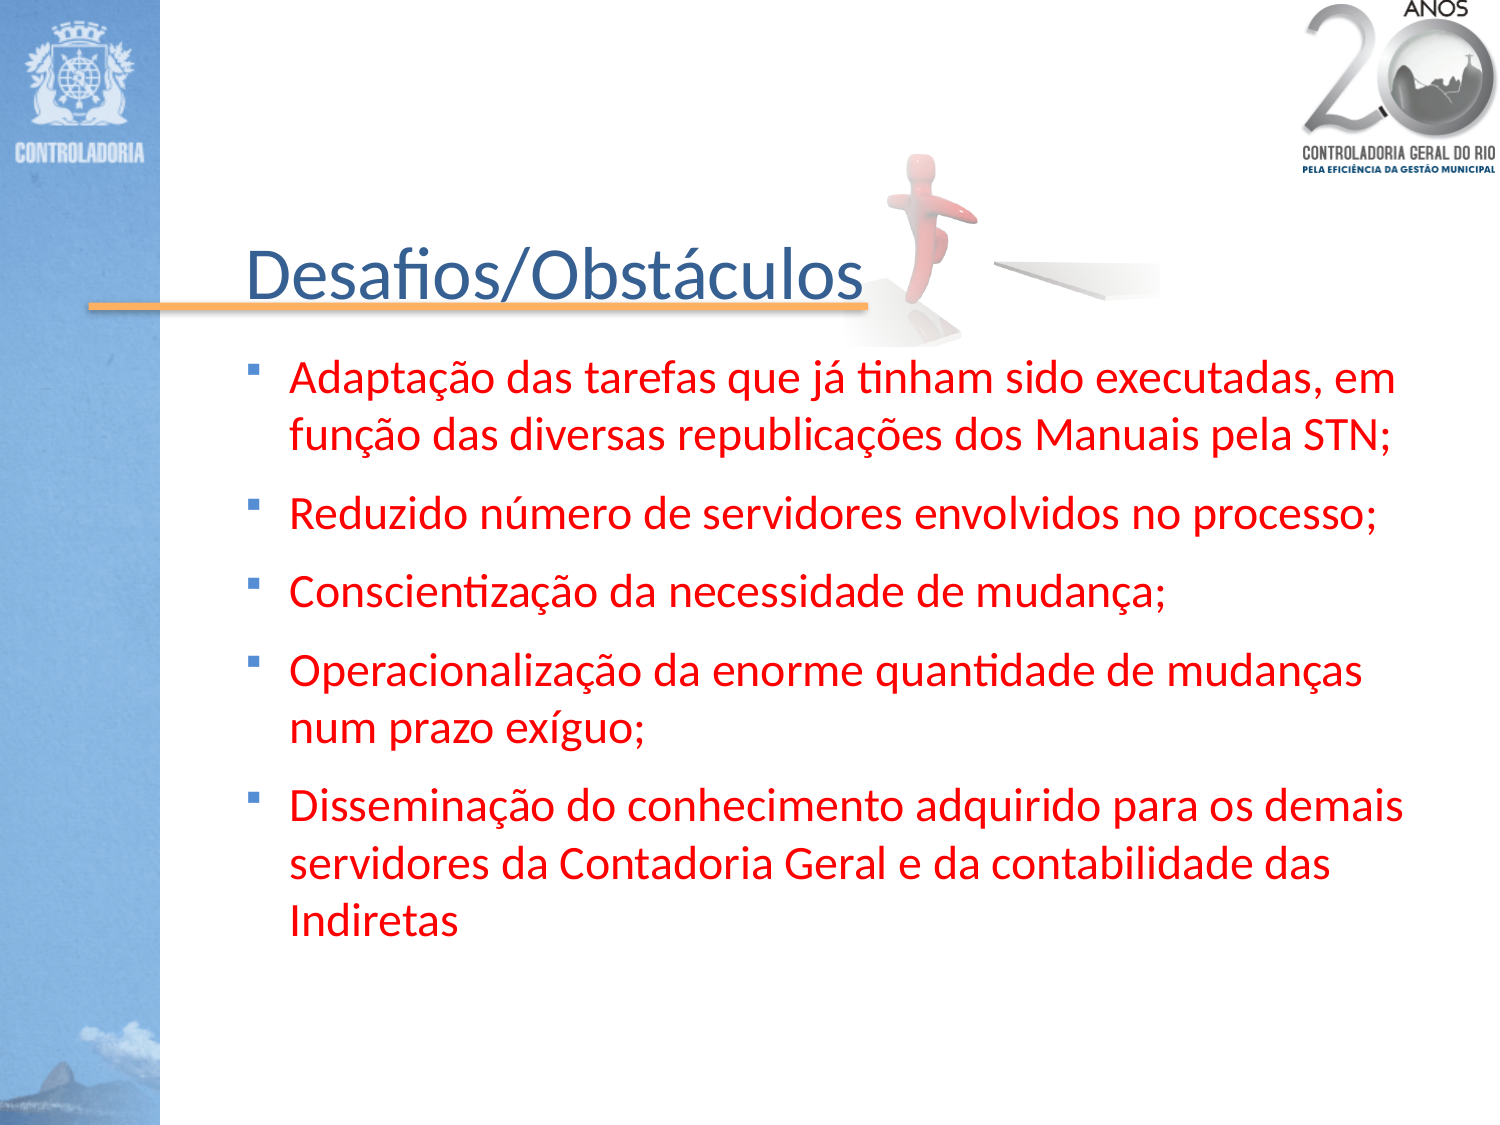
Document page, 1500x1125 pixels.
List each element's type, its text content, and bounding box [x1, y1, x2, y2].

text_box [88, 302, 230, 311]
picture [0, 0, 160, 1125]
picture [1299, 0, 1500, 173]
text_box Desafios/Obstáculos [230, 217, 839, 324]
text_box Adaptação das tarefas que já tinham sido executadas, em função das diversas republicações dos Manuais pela STN; Reduzido número de servidores envolvidos no processo; Conscientização da necessidade de mudança; Operacionalização da enorme quantidade de mudanças num prazo exíguo; Disseminação do conhecimento adquirido para os demais servidores da Contadoria Geral e da contabilidade das Indiretas [230, 338, 1425, 1005]
picture [844, 148, 1160, 347]
